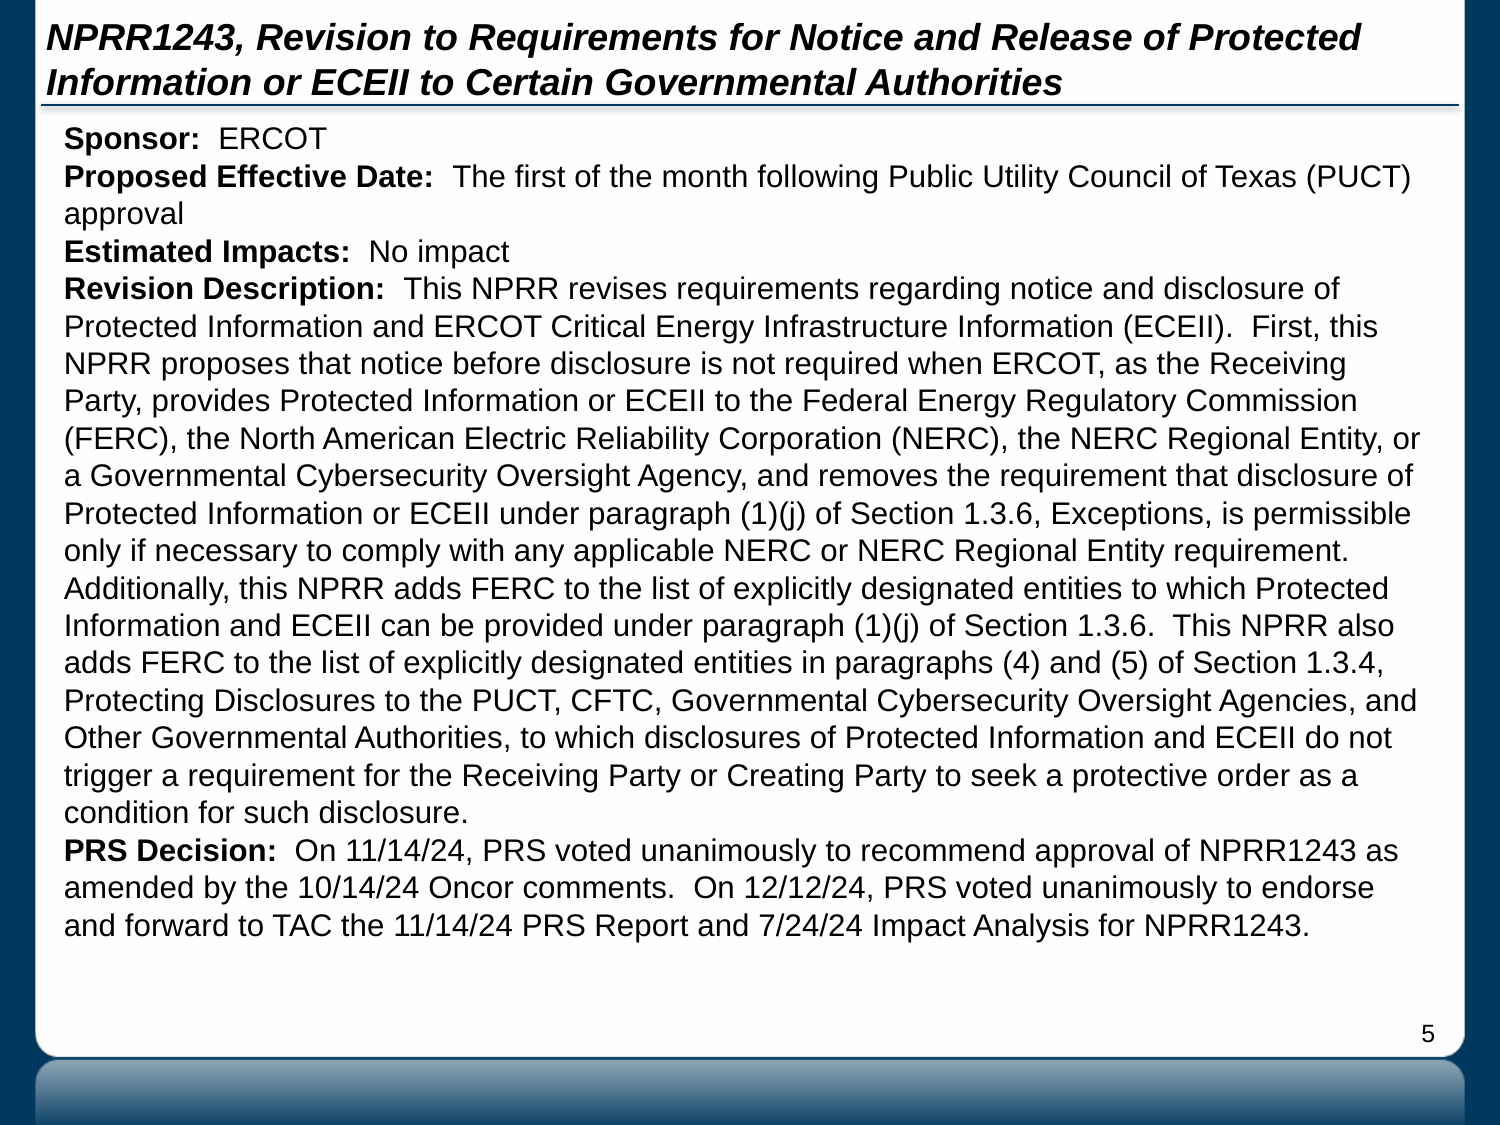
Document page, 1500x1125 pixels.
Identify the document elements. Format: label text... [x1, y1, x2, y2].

text_box Sponsor: ERCOT Proposed Effective Date: The first of the month following Public Utility Council of Texas (PUCT) approval Estimated Impacts: No impact Revision Description: This NPRR revises requirements regarding notice and disclosure of Protected Information and ERCOT Critical Energy Infrastructure Information (ECEII). First, this NPRR proposes that notice before disclosure is not required when ERCOT, as the Receiving Party, provides Protected Information or ECEII to the Federal Energy Regulatory Commission (FERC), the North American Electric Reliability Corporation (NERC), the NERC Regional Entity, or a Governmental Cybersecurity Oversight Agency, and removes the requirement that disclosure of Protected Information or ECEII under paragraph (1)(j) of Section 1.3.6, Exceptions, is permissible only if necessary to comply with any applicable NERC or NERC Regional Entity requirement. Additionally, this NPRR adds FERC to the list of explicitly designated entities to which Protected Information and ECEII can be provided under paragraph (1)(j) of Section 1.3.6. This NPRR also adds FERC to the list of explicitly designated entities in paragraphs (4) and (5) of Section 1.3.4, Protecting Disclosures to the PUCT, CFTC, Governmental Cybersecurity Oversight Agencies, and Other Governmental Authorities, to which disclosures of Protected Information and ECEII do not trigger a requirement for the Receiving Party or Creating Party to seek a protective order as a condition for such disclosure. PRS Decision: On 11/14/24, PRS voted unanimously to recommend approval of NPRR1243 as amended by the 10/14/24 Oncor comments. On 12/12/24, PRS voted unanimously to endorse and forward to TAC the 11/14/24 PRS Report and 7/24/24 Impact Analysis for NPRR1243. [11, 111, 1444, 950]
picture [35, 0, 1465, 1125]
title NPRR1243, Revision to Requirements for Notice and Release of Protected Information or ECEII to Certain Governmental Authorities [31, 20, 1464, 97]
